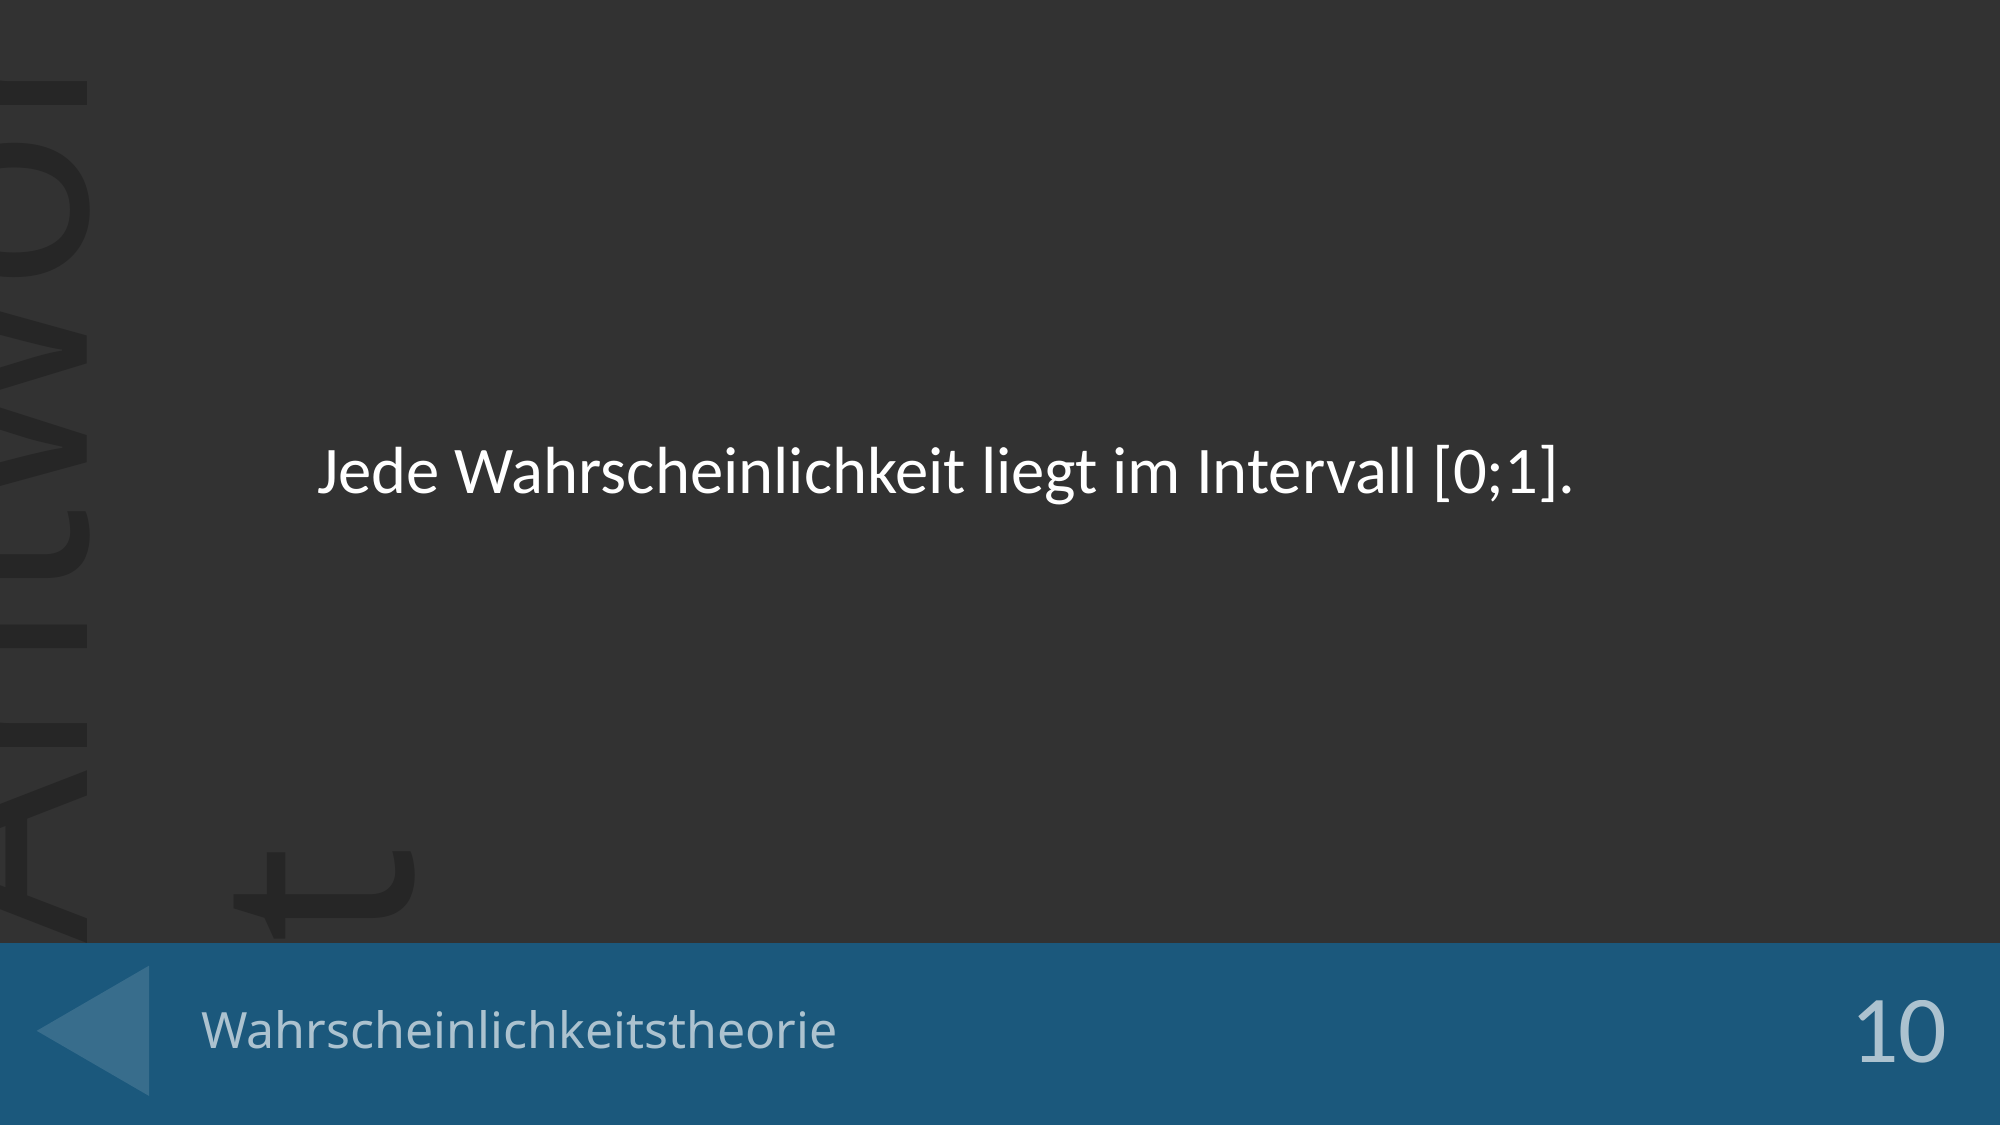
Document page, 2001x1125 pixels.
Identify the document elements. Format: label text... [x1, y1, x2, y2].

list Jede Wahrscheinlichkeit liegt im Intervall [0;1]. [302, 307, 1760, 636]
list 10 [1494, 967, 1963, 1097]
title Wahrscheinlichkeitstheorie [185, 967, 1494, 1097]
